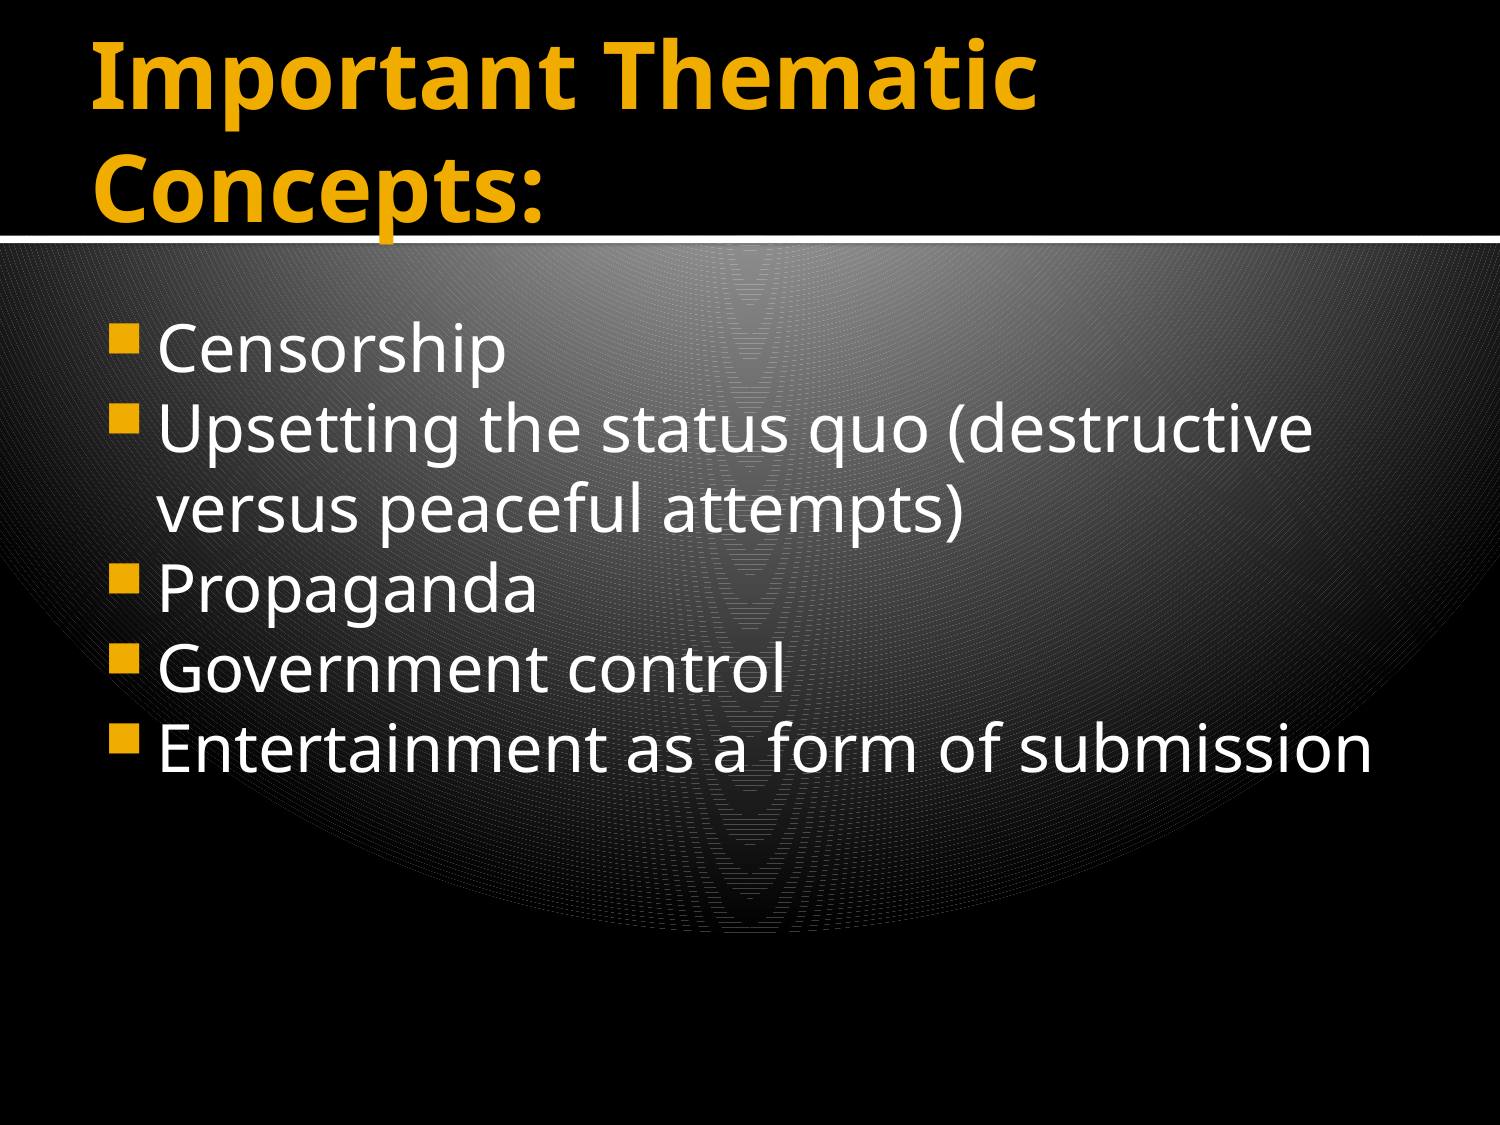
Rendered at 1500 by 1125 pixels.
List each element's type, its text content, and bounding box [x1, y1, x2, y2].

list Censorship Upsetting the status quo (destructive versus peaceful attempts) Propaganda Government control Entertainment as a form of submission [75, 291, 1425, 1050]
title Important Thematic Concepts: [75, 25, 1425, 231]
